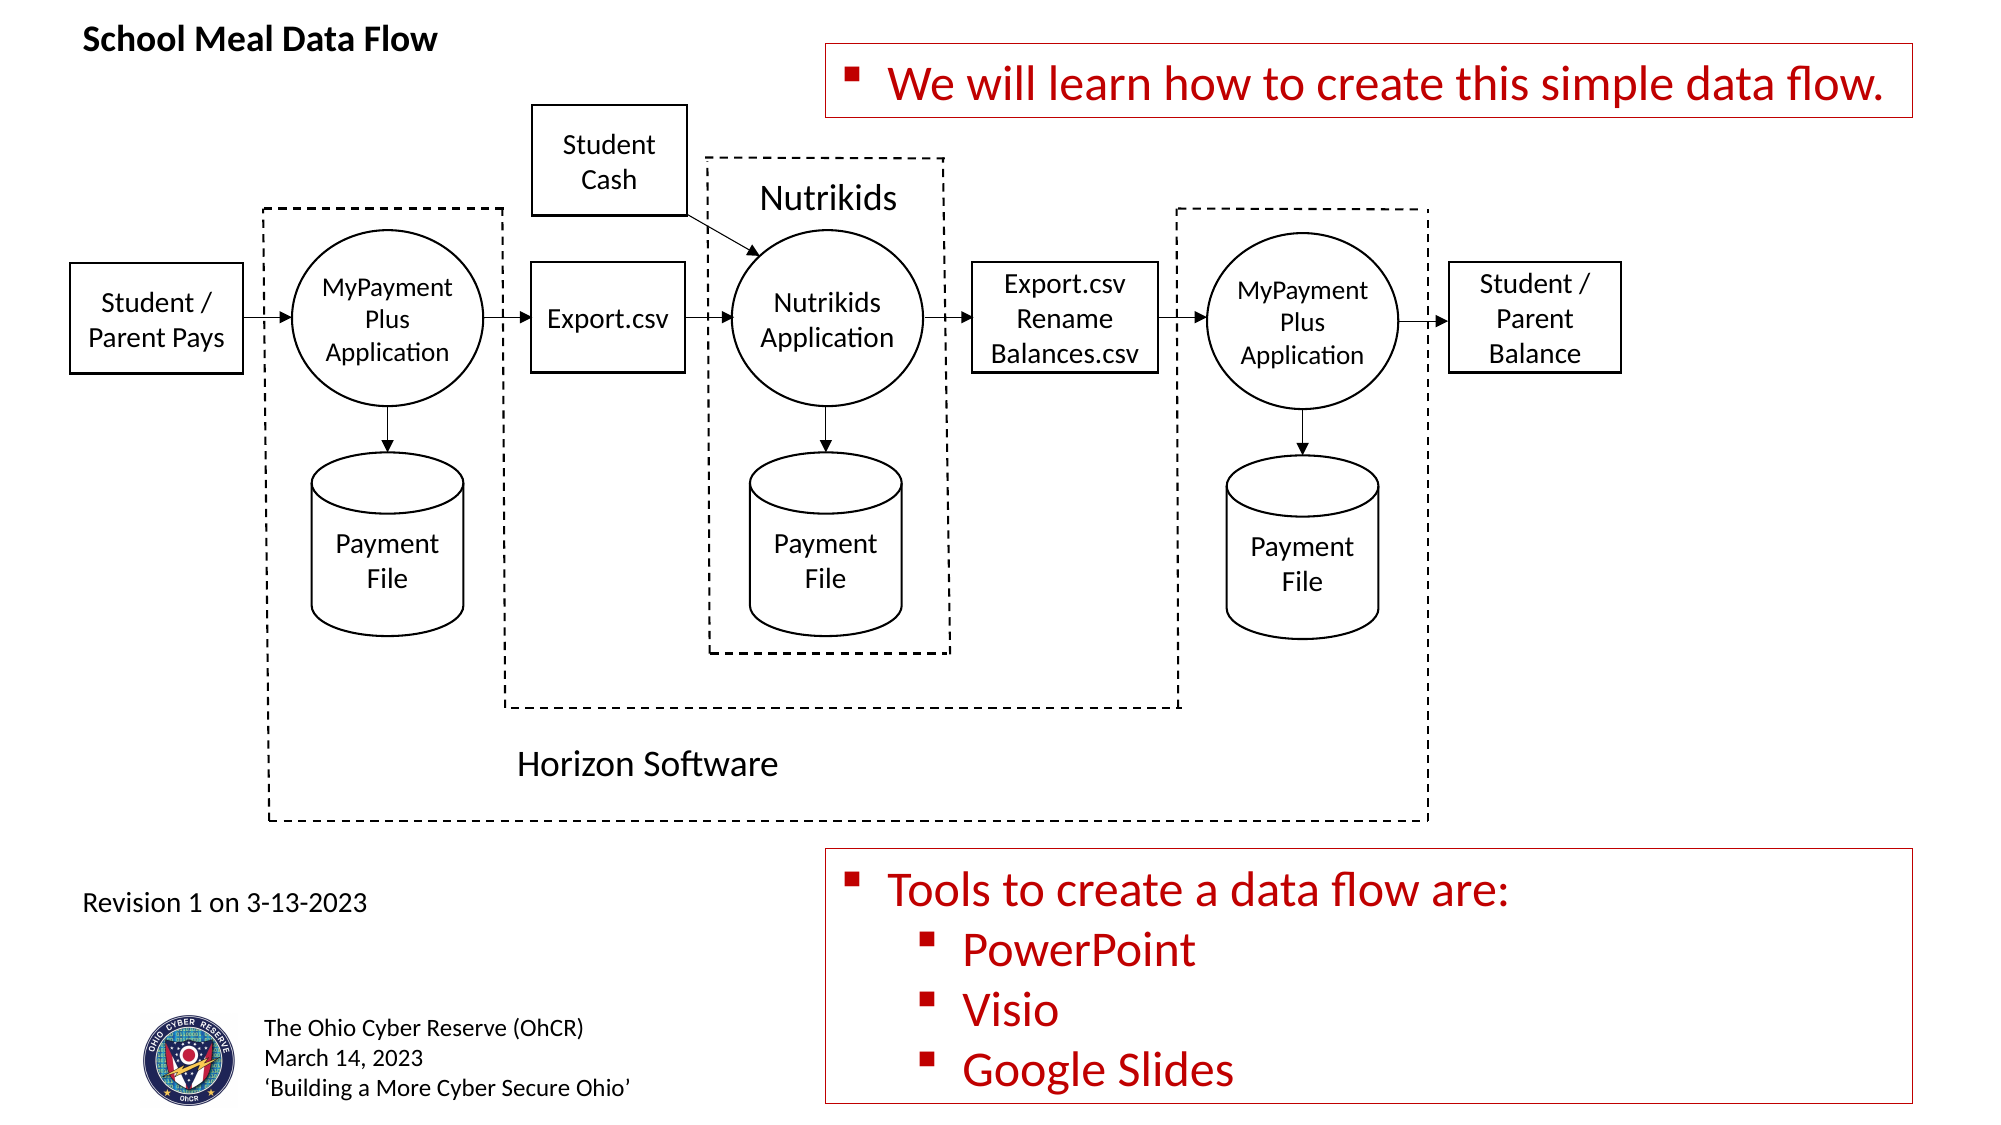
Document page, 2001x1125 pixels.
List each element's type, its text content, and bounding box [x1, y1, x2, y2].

text_box Payment File [1225, 454, 1380, 641]
text_box Payment File [748, 451, 903, 638]
text_box Revision 1 on 3-13-2023 [68, 876, 679, 926]
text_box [942, 318, 951, 655]
text_box Student Cash [531, 104, 688, 217]
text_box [942, 157, 951, 317]
text_box Export.csv Rename Balances.csv [971, 261, 1159, 374]
text_box Student / Parent Balance [1448, 261, 1622, 374]
text_box Student / Parent Pays [69, 262, 244, 375]
text_box Nutrikids [744, 165, 913, 226]
text_box Horizon Software [502, 731, 852, 792]
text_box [687, 214, 760, 256]
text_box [263, 208, 270, 821]
text_box The Ohio Cyber Reserve (OhCR) March 14, 2023 ‘Building a More Cyber Secure Ohio’ [249, 1004, 647, 1109]
text_box MyPaymentPlus Application [290, 229, 485, 408]
text_box Payment File [310, 451, 465, 638]
text_box MyPaymentPlus Application [1205, 232, 1400, 411]
picture [140, 1013, 238, 1108]
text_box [502, 208, 506, 708]
text_box We will learn how to create this simple data flow. [825, 43, 1913, 118]
text_box School Meal Data Flow [68, 6, 706, 67]
text_box Nutrikids Application [730, 229, 925, 408]
text_box Tools to create a data flow are: PowerPoint Visio Google Slides [825, 848, 1913, 1104]
text_box Export.csv [530, 261, 686, 374]
